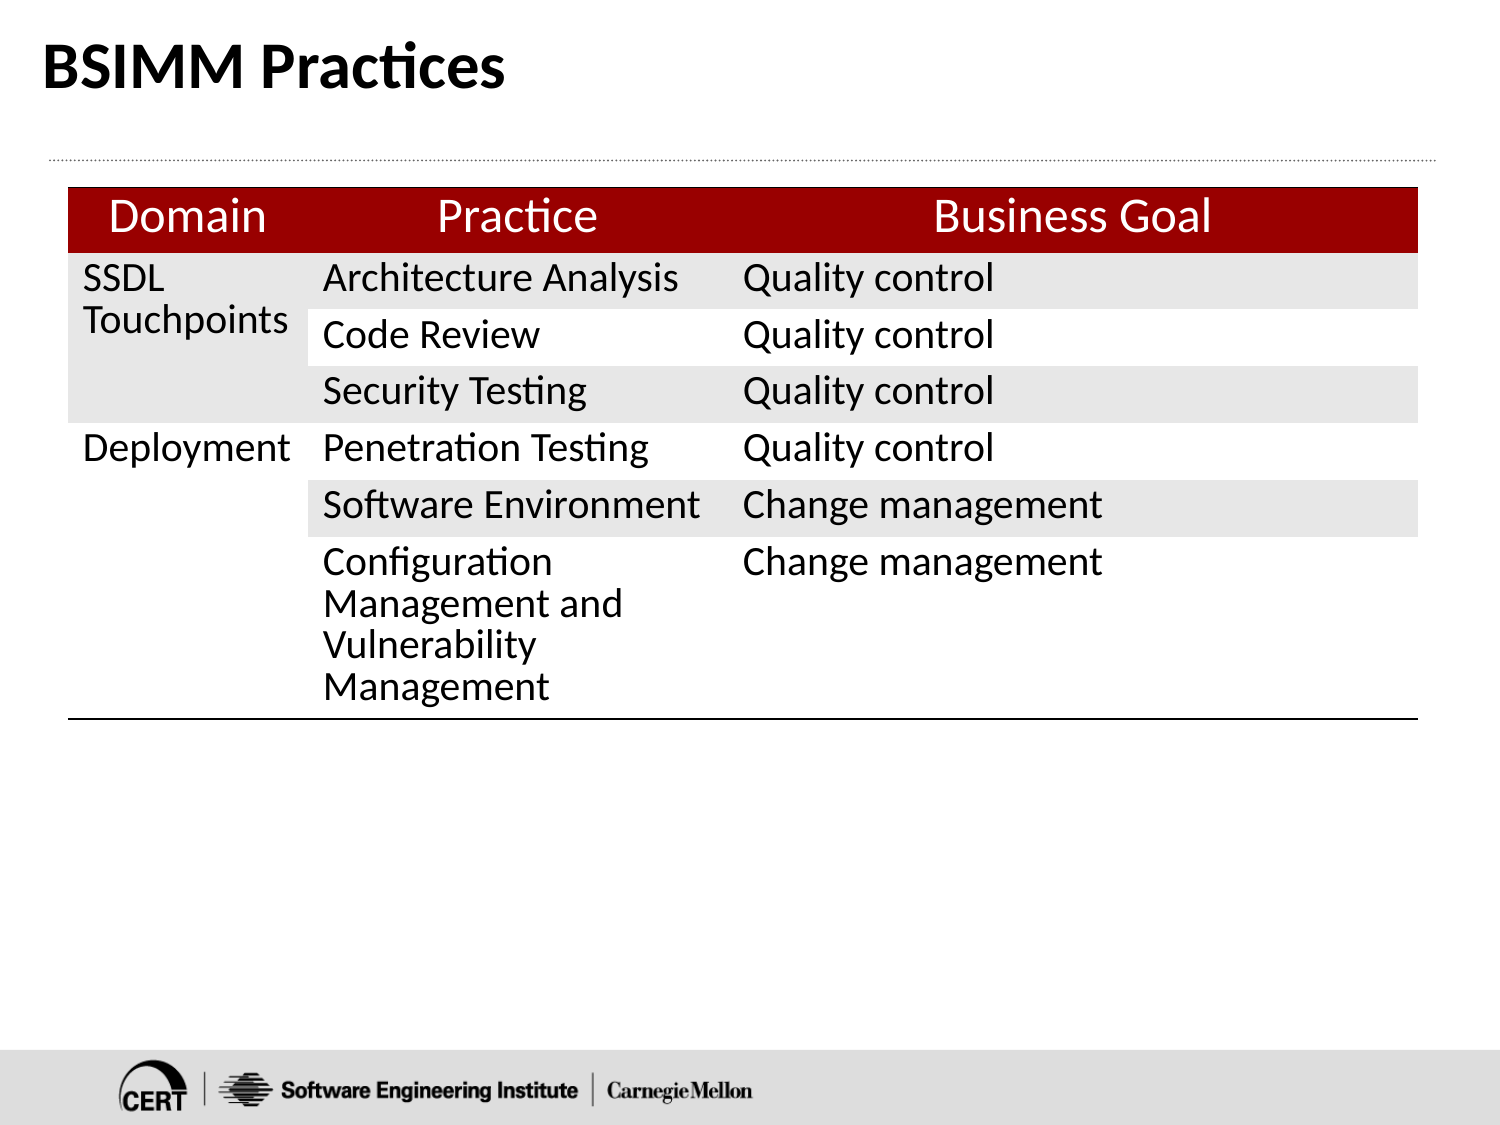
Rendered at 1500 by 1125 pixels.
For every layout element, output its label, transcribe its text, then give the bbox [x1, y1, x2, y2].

table_cell Change management [728, 480, 1418, 537]
picture [102, 1056, 765, 1117]
table_cell Configuration Management and Vulnerability Management [308, 537, 728, 718]
table_header Practice [308, 188, 728, 253]
table_cell Security Testing [308, 366, 728, 423]
title BSIMM Practices [42, 37, 1434, 155]
table_cell SSDL Touchpoints [68, 253, 308, 423]
table_cell Quality control [728, 253, 1418, 309]
table_cell Change management [728, 537, 1418, 718]
table_cell Deployment [68, 423, 308, 718]
table_header Domain [68, 188, 308, 253]
table_cell Penetration Testing [308, 423, 728, 480]
table_header Business Goal [728, 188, 1418, 253]
table_cell Architecture Analysis [308, 253, 728, 309]
table_cell Quality control [728, 309, 1418, 366]
table_cell Quality control [728, 423, 1418, 480]
table_cell Software Environment [308, 480, 728, 537]
table_cell Quality control [728, 366, 1418, 423]
table_cell Code Review [308, 309, 728, 366]
